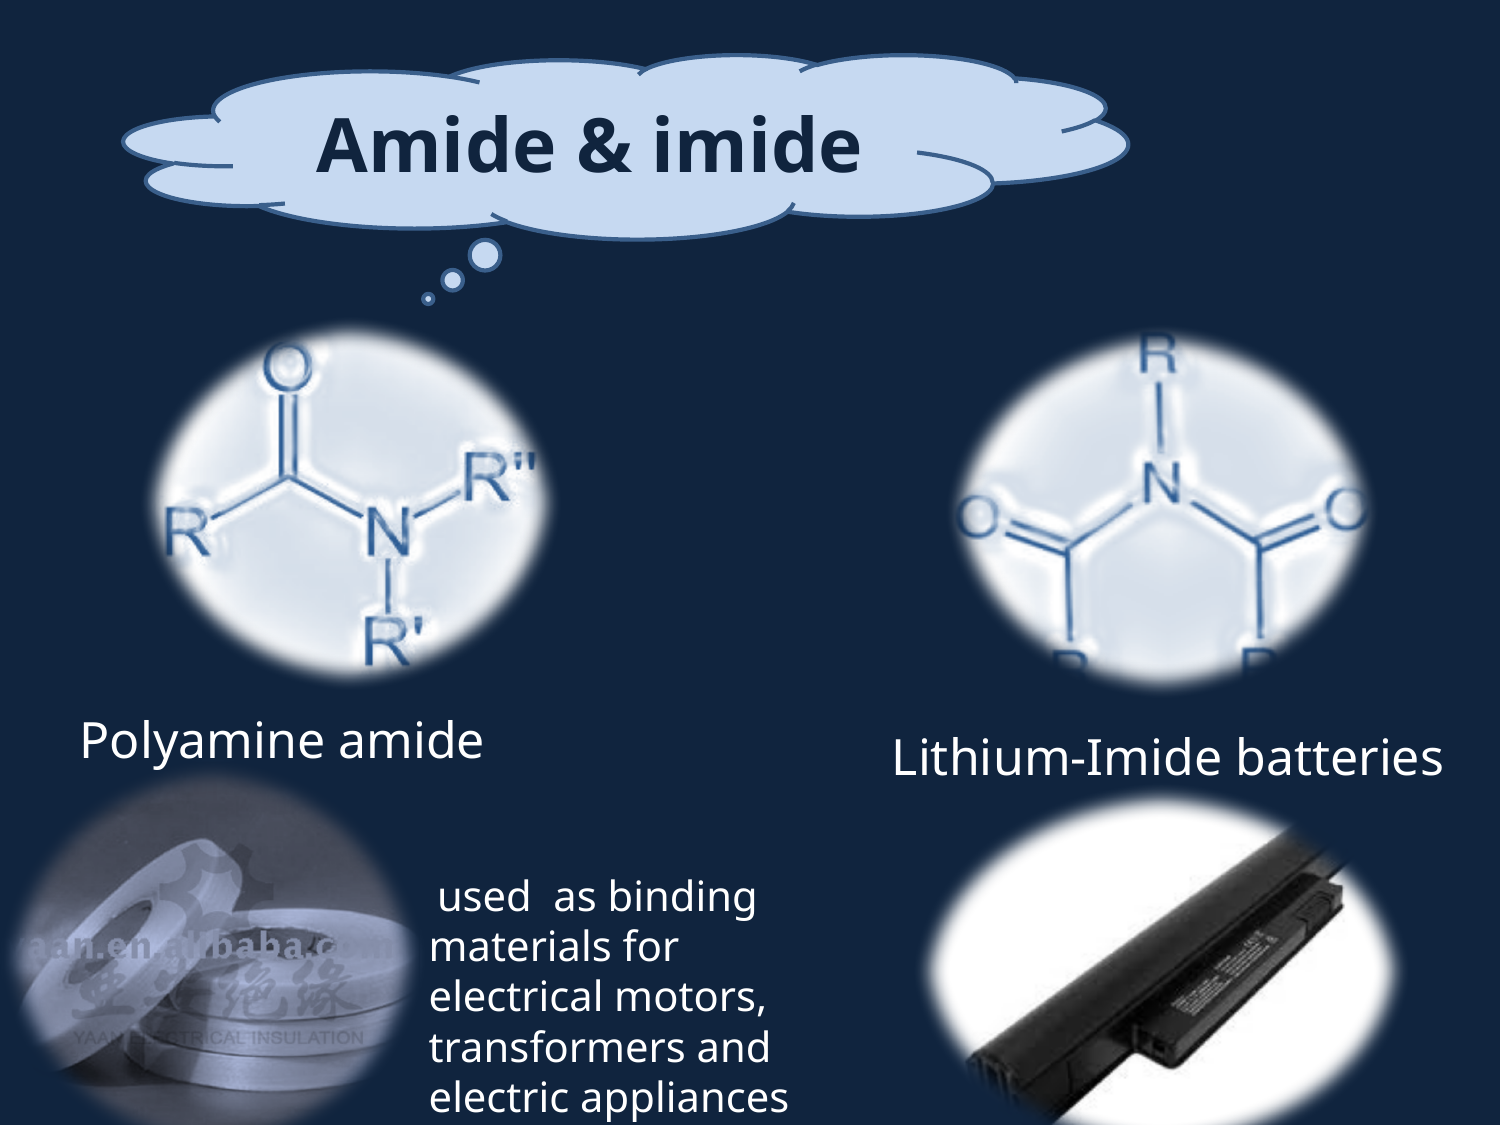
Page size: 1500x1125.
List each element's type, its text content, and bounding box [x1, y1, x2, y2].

text_box Amide & imide [440, 267, 465, 293]
text_box used as binding materials for electrical motors, transformers and electric appliances [430, 862, 838, 1125]
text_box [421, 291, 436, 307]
picture [942, 322, 1381, 701]
text_box Lithium-Imide batteries [863, 718, 1460, 794]
picture [0, 756, 427, 1125]
text_box Amide & imide [467, 237, 503, 273]
text_box Amide & imide [120, 53, 1131, 242]
text_box Polyamine amide [64, 700, 502, 776]
picture [137, 314, 564, 693]
picture [911, 781, 1412, 1125]
